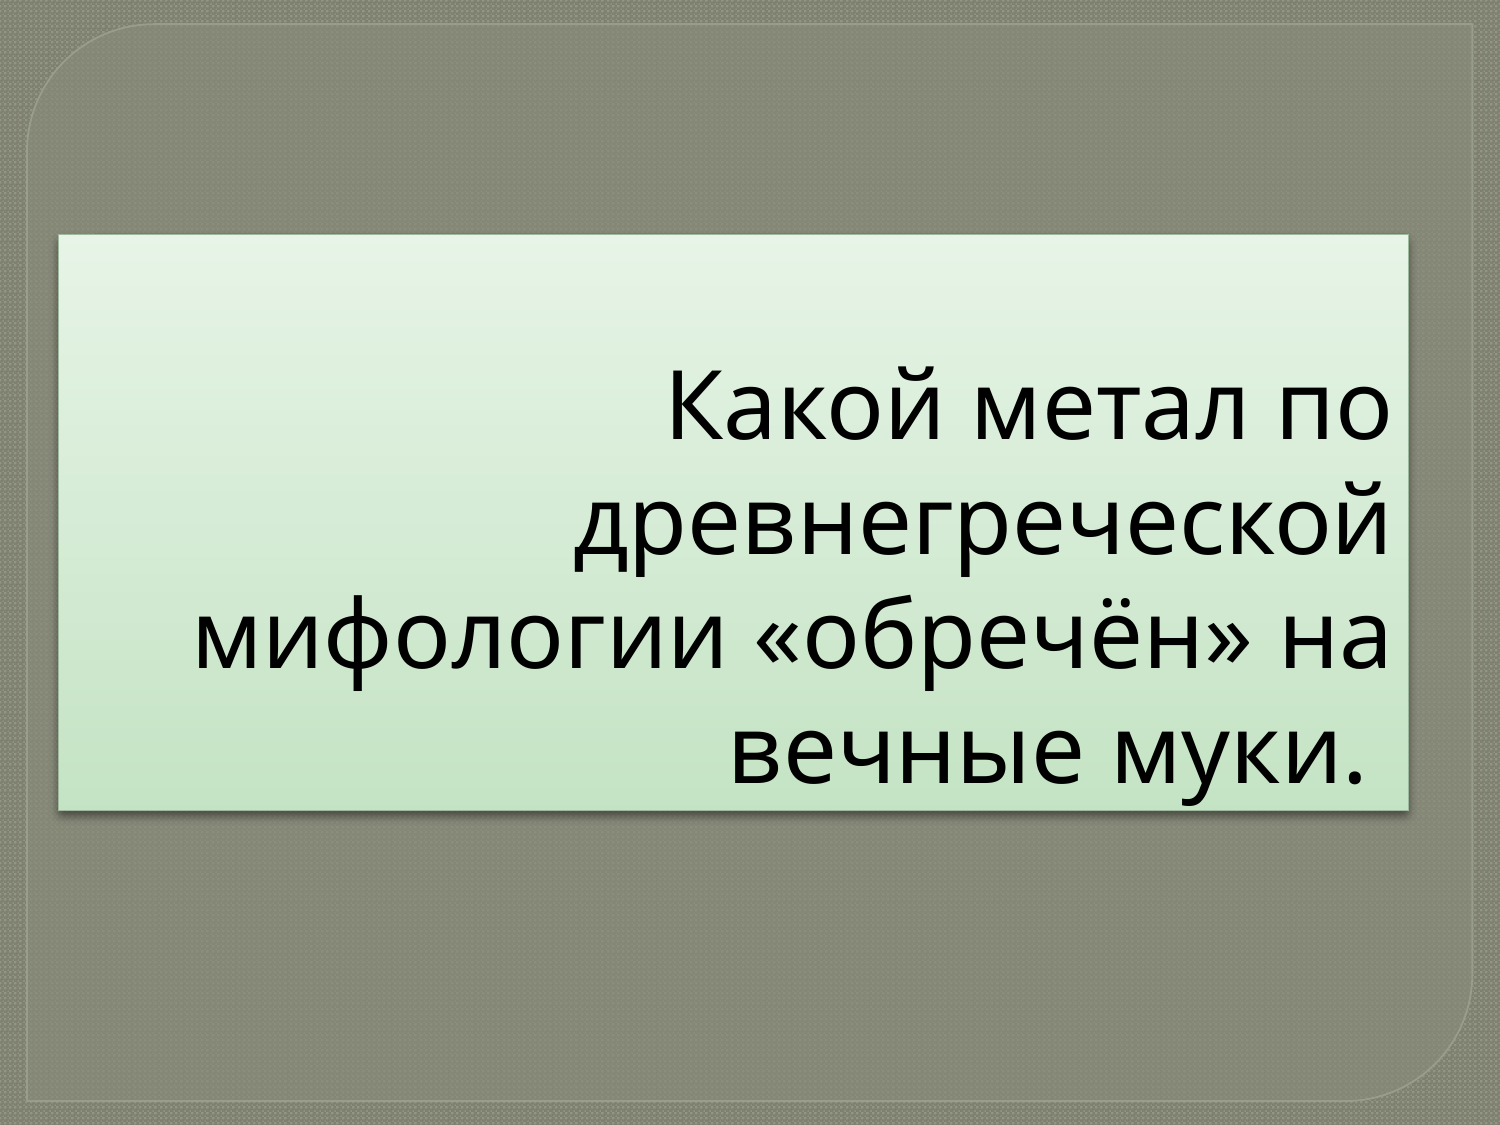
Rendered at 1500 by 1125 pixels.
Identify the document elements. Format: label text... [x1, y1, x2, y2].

title Какой метал по древнегреческой мифологии «обречён» на вечные муки. [58, 234, 1409, 811]
